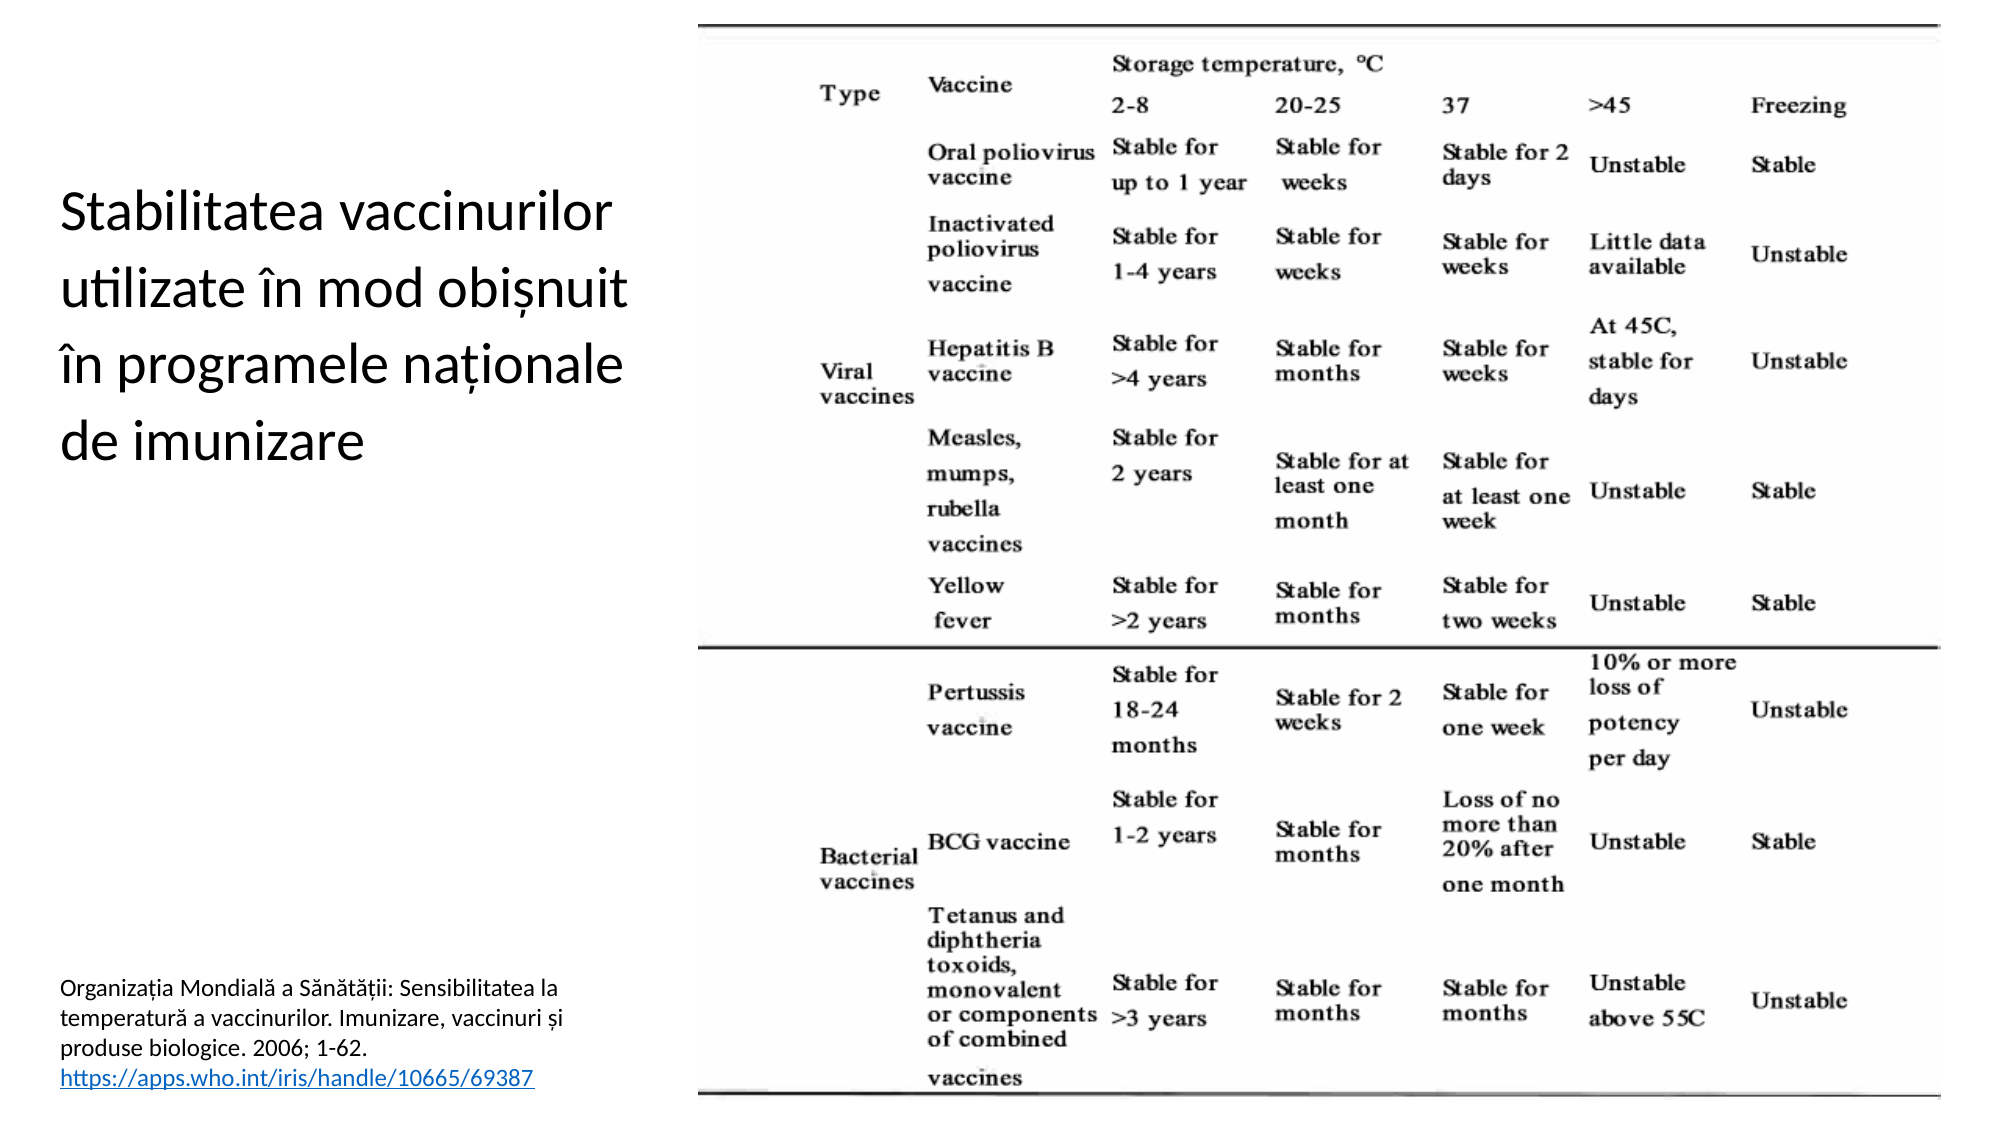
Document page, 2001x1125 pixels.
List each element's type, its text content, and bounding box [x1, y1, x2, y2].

picture [697, 24, 1941, 1100]
text_box Organizația Mondială a Sănătății: Sensibilitatea la temperatură a vaccinurilor. Imunizare, vaccinuri și produse biologice. 2006; 1-62. https://apps.who.int/iris/handle/10665/69387 [45, 963, 660, 1099]
text_box Stabilitatea vaccinurilor utilizate în mod obișnuit în programele naționale de imunizare [45, 157, 663, 480]
